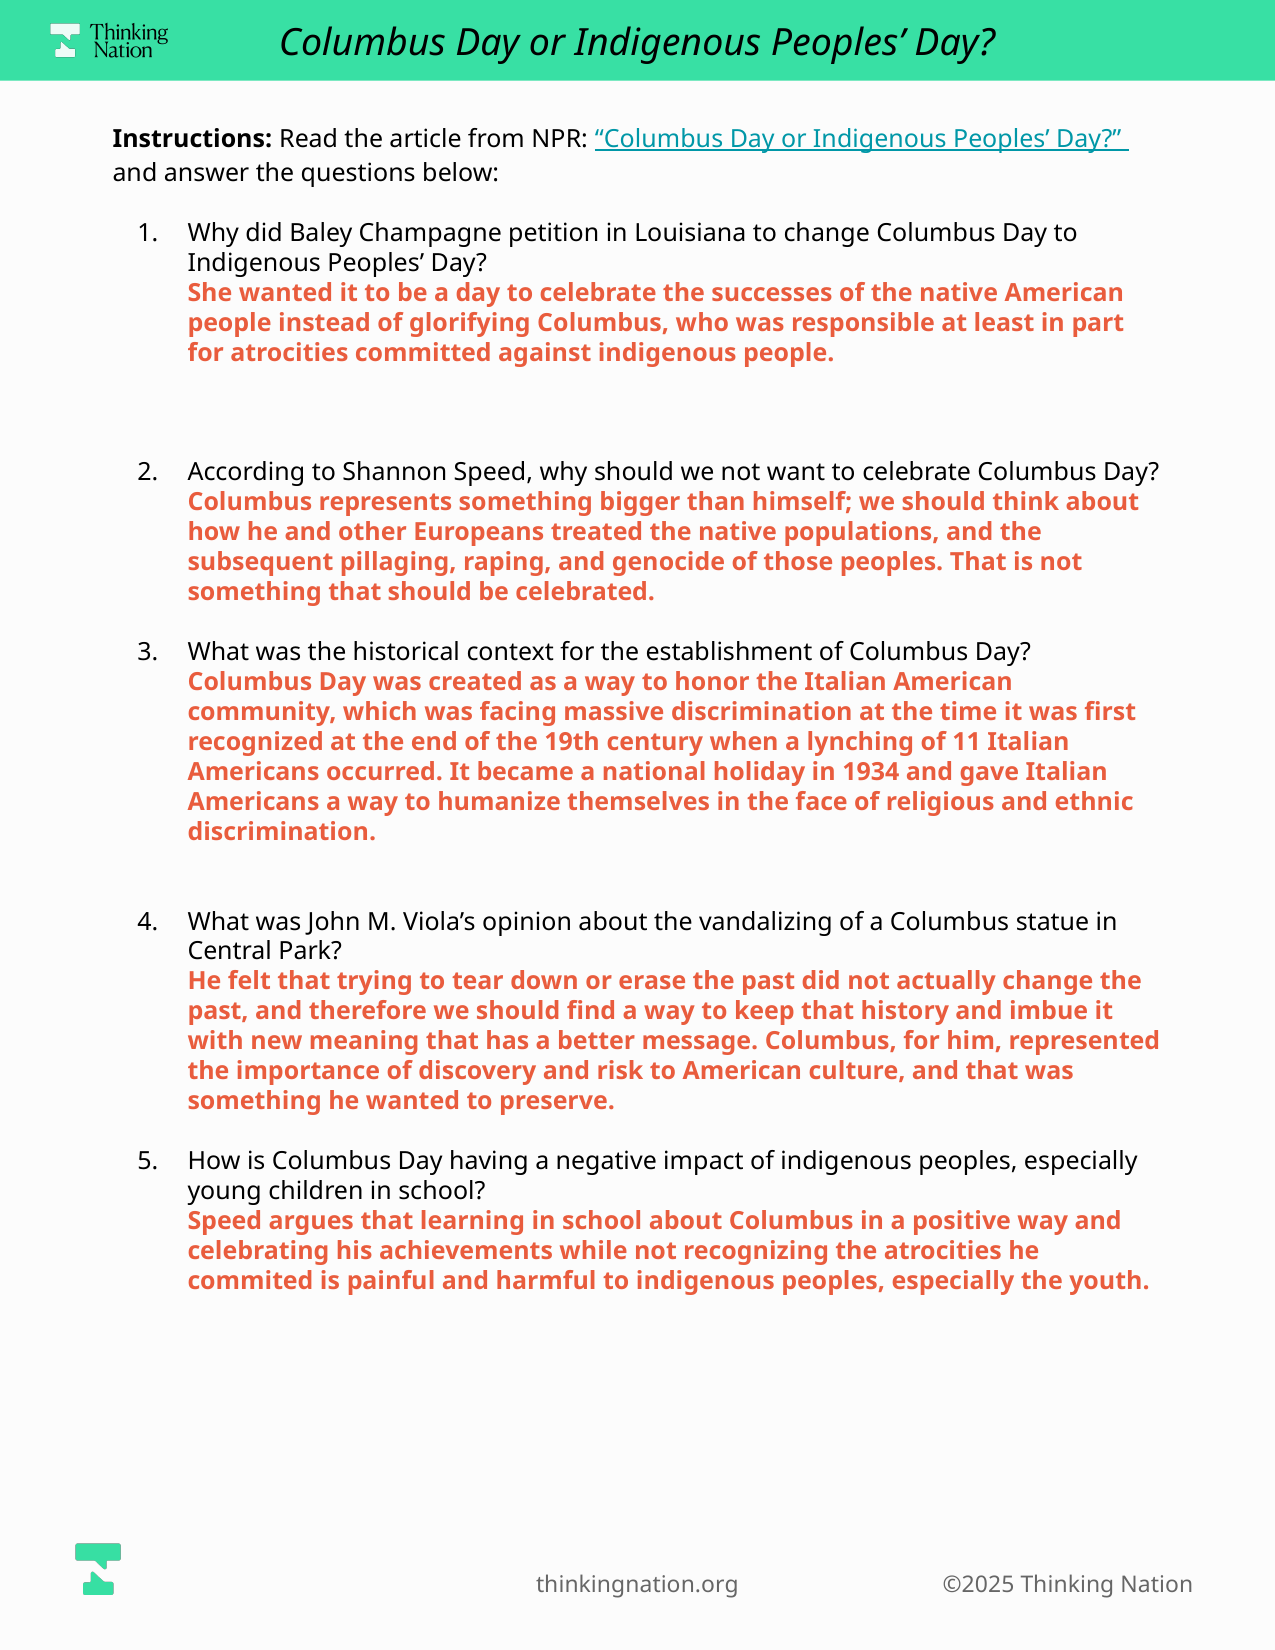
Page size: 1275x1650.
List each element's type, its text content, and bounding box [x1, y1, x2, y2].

text_box Instructions: Read the article from NPR: “Columbus Day or Indigenous Peoples’ Day?” and answer the questions below: Why did Baley Champagne petition in Louisiana to change Columbus Day to Indigenous Peoples’ Day? She wanted it to be a day to celebrate the successes of the native American people instead of glorifying Columbus, who was responsible at least in part for atrocities committed against indigenous people. According to Shannon Speed, why should we not want to celebrate Columbus Day? Columbus represents something bigger than himself; we should think about how he and other Europeans treated the native populations, and the subsequent pillaging, raping, and genocide of those peoples. That is not something that should be celebrated. What was the historical context for the establishment of Columbus Day? Columbus Day was created as a way to honor the Italian American community, which was facing massive discrimination at the time it was first recognized at the end of the 19th century when a lynching of 11 Italian Americans occurred. It became a national holiday in 1934 and gave Italian Americans a way to humanize themselves in the face of religious and ethnic discrimination. What was John M. Viola’s opinion about the vandalizing of a Columbus statue in Central Park? He felt that trying to tear down or erase the past did not actually change the past, and therefore we should find a way to keep that history and imbue it with new meaning that has a better message. Columbus, for him, represented the importance of discovery and risk to American culture, and that was something he wanted to preserve. How is Columbus Day having a negative impact of indigenous peoples, especially young children in school? Speed argues that learning in school about Columbus in a positive way and celebrating his achievements while not recognizing the atrocities he commited is painful and harmful to indigenous peoples, especially the youth. [97, 107, 1178, 1310]
picture [62, 1533, 134, 1605]
text_box Columbus Day or Indigenous Peoples’ Day? [0, 0, 1275, 81]
picture [36, 12, 172, 69]
text_box ©2025 Thinking Nation [907, 1553, 1210, 1605]
text_box thinkingnation.org [486, 1553, 789, 1605]
